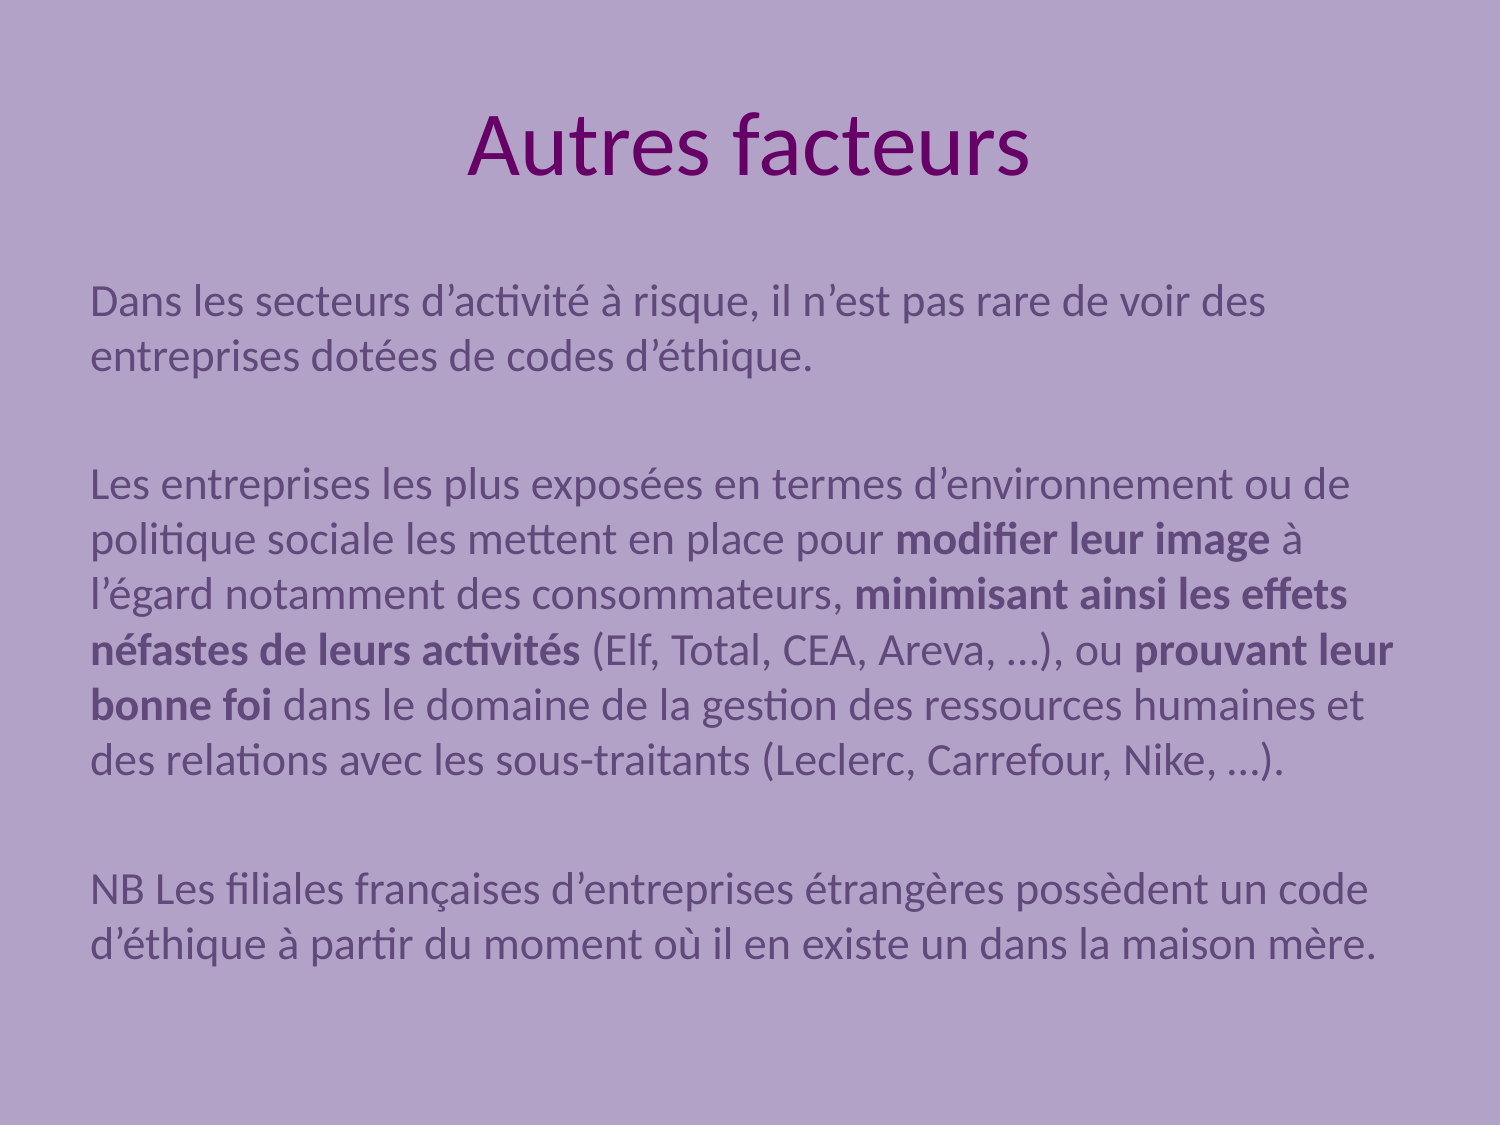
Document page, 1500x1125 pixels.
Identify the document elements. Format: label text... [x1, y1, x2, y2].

title Autres facteurs [75, 45, 1425, 233]
list Dans les secteurs d’activité à risque, il n’est pas rare de voir des entreprises dotées de codes d’éthique. Les entreprises les plus exposées en termes d’environnement ou de politique sociale les mettent en place pour modifier leur image à l’égard notamment des consommateurs, minimisant ainsi les effets néfastes de leurs activités (Elf, Total, CEA, Areva, …), ou prouvant leur bonne foi dans le domaine de la gestion des ressources humaines et des relations avec les sous-traitants (Leclerc, Carrefour, Nike, …). NB Les filiales françaises d’entreprises étrangères possèdent un code d’éthique à partir du moment où il en existe un dans la maison mère. [75, 262, 1425, 1005]
